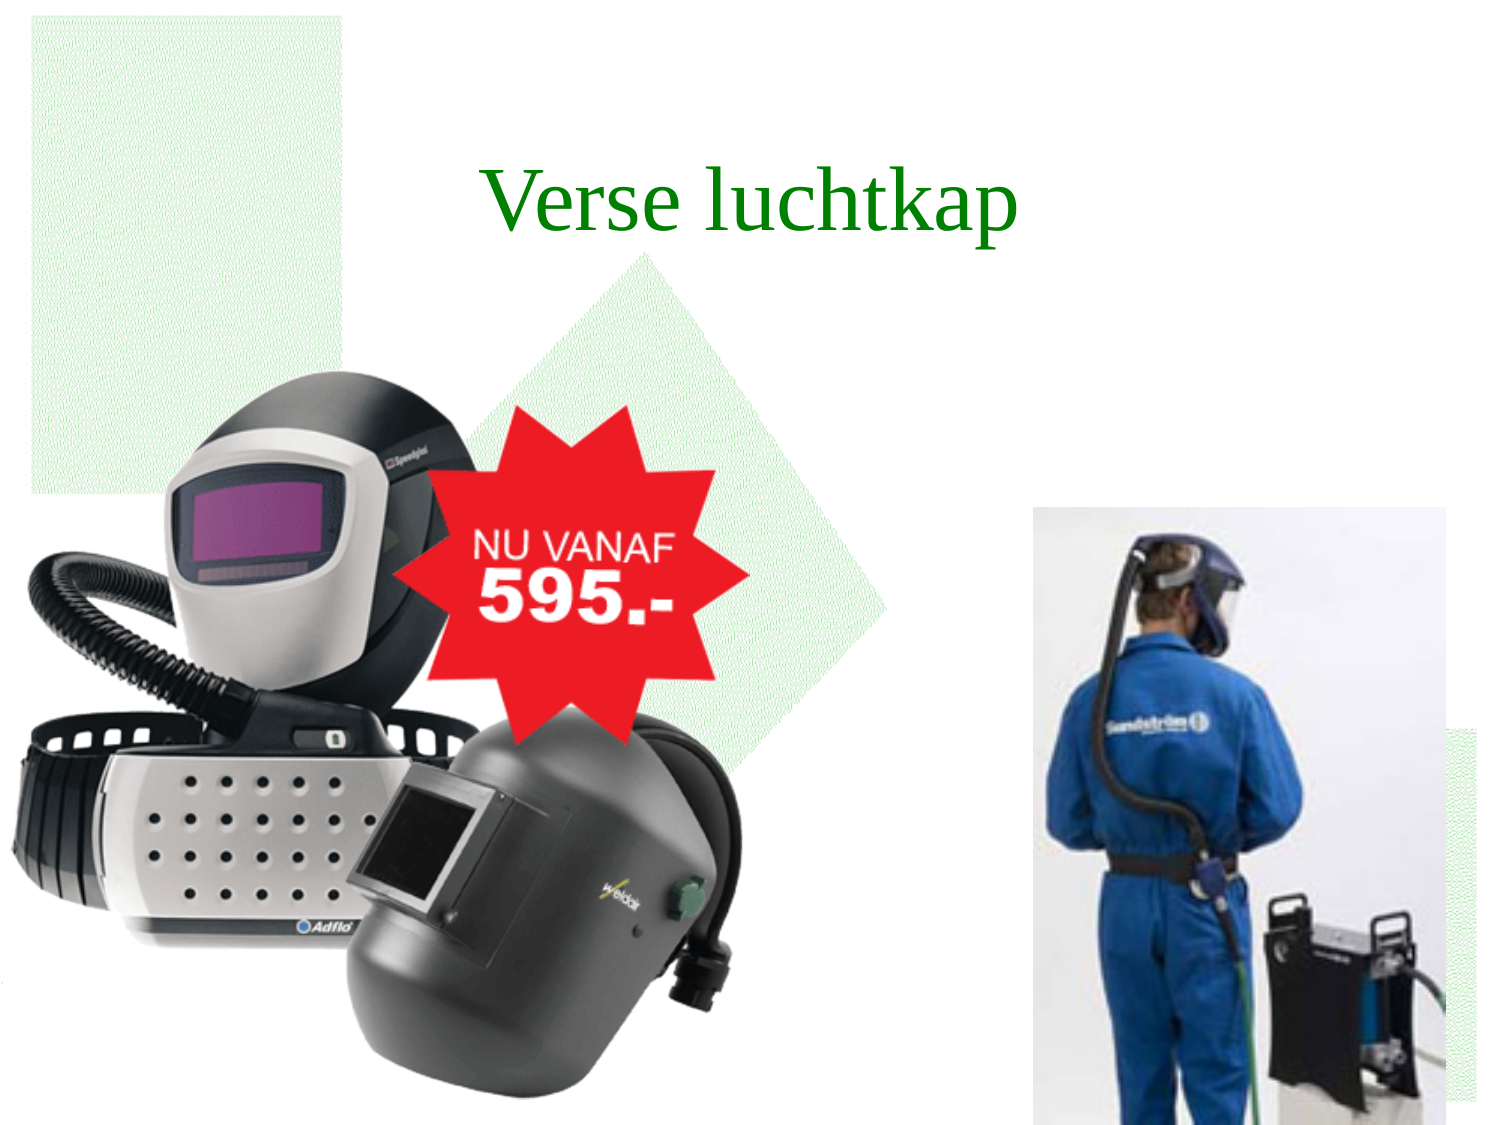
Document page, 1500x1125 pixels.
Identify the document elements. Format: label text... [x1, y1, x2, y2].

title Verse luchtkap [112, 99, 1388, 288]
picture [0, 0, 1500, 1125]
